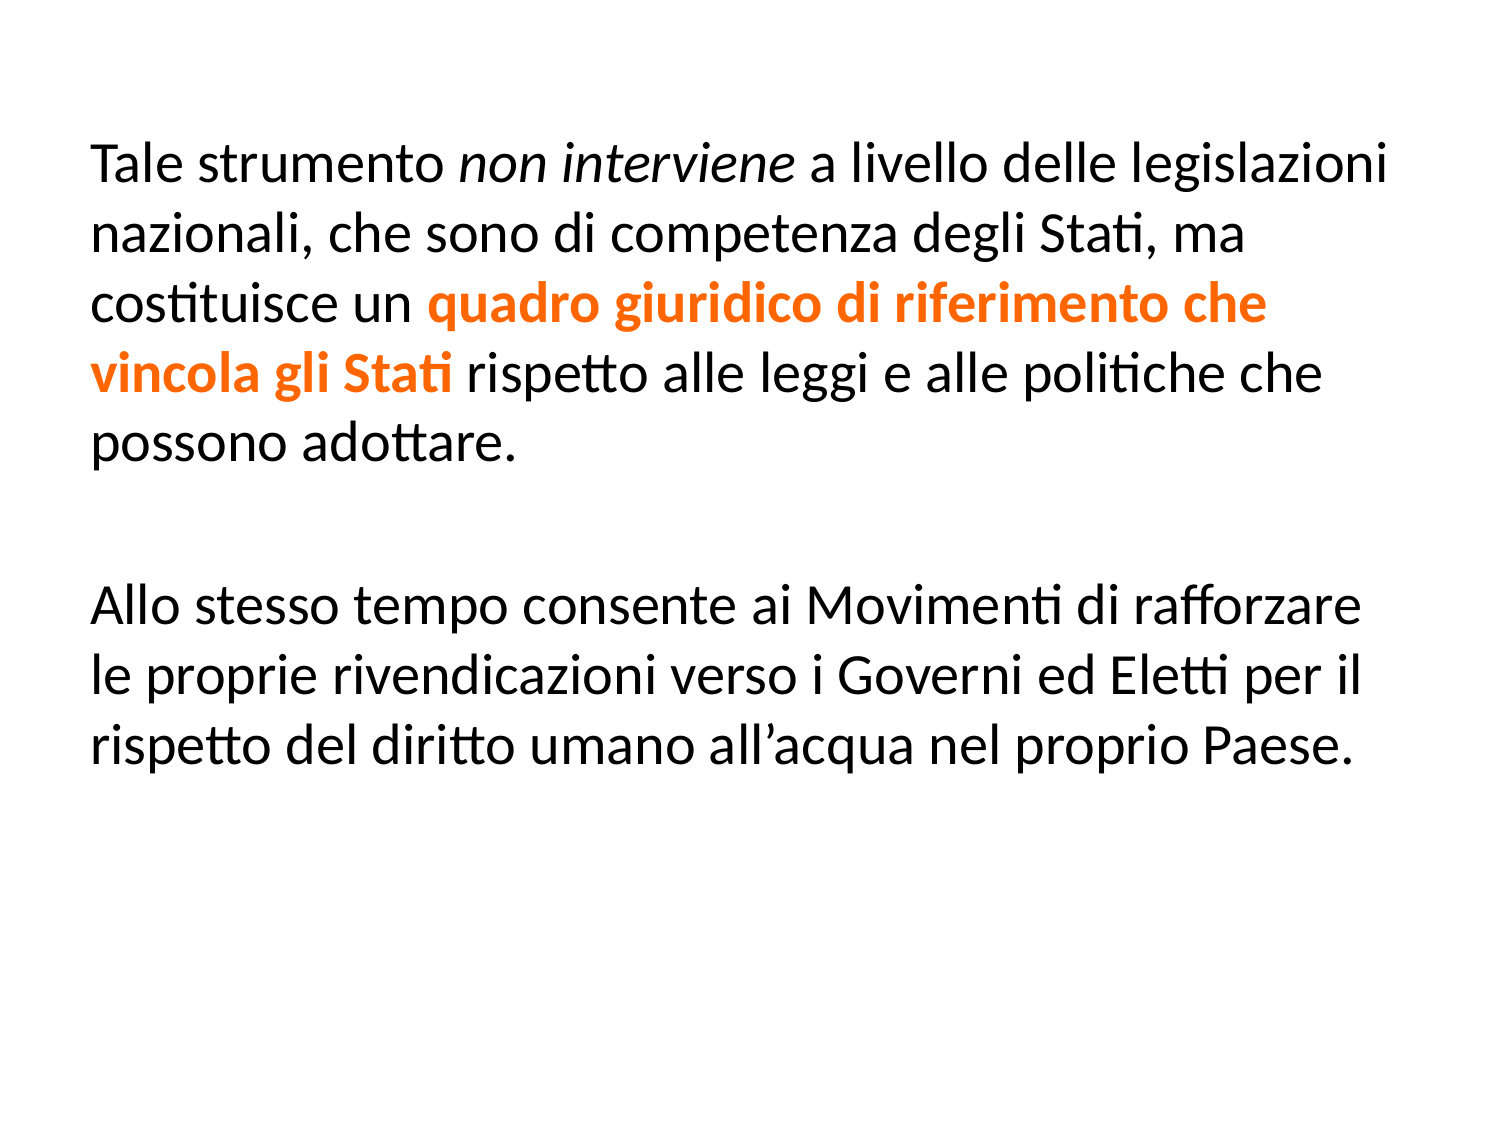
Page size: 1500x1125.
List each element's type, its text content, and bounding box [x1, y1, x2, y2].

list Tale strumento non interviene a livello delle legislazioni nazionali, che sono di competenza degli Stati, ma costituisce un quadro giuridico di riferimento che vincola gli Stati rispetto alle leggi e alle politiche che possono adottare. Allo stesso tempo consente ai Movimenti di rafforzare le proprie rivendicazioni verso i Governi ed Eletti per il rispetto del diritto umano all’acqua nel proprio Paese. [75, 116, 1425, 945]
